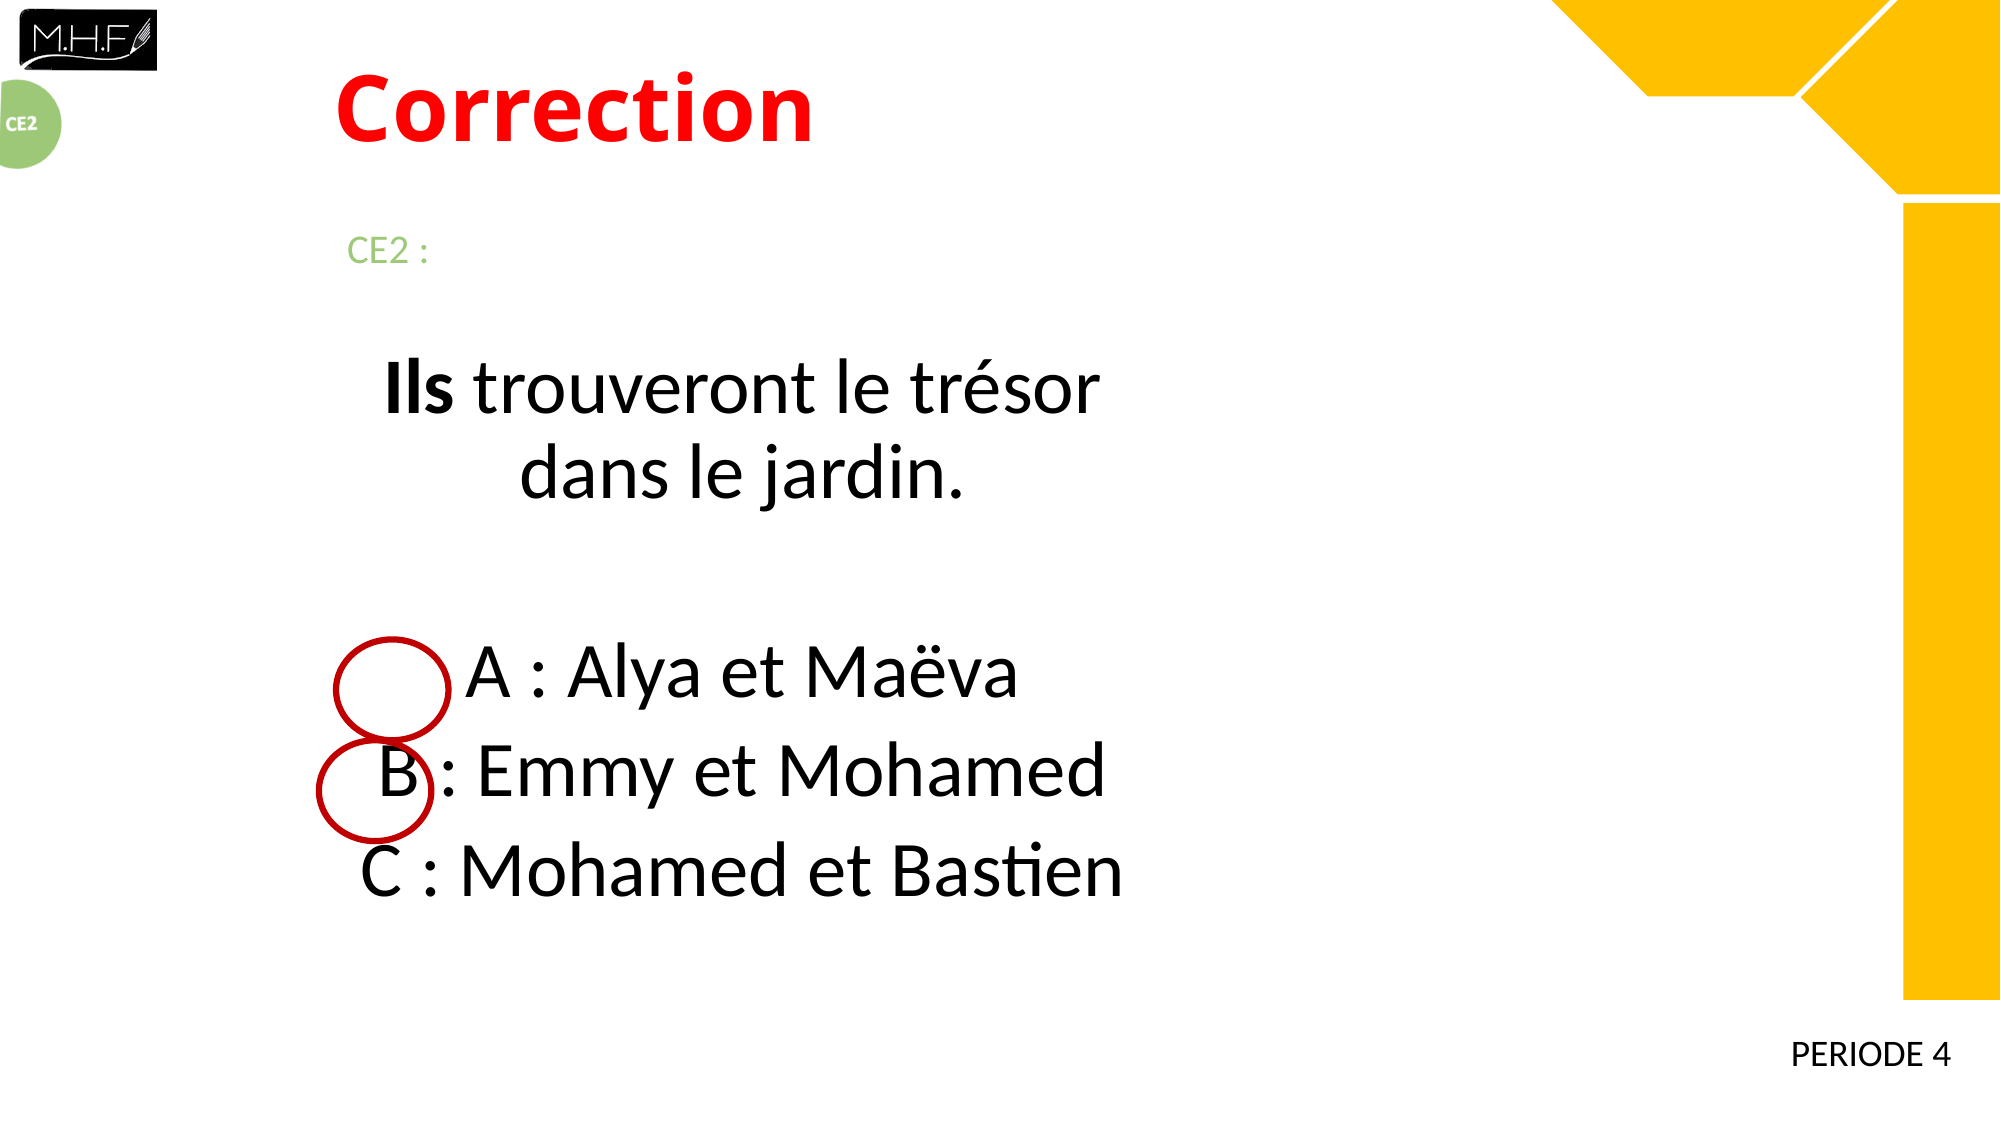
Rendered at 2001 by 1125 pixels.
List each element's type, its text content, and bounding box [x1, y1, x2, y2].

text_box [317, 739, 433, 843]
title Correction [318, 3, 1865, 221]
text_box CE2 : Ils trouveront le trésor dans le jardin. A : Alya et Maëva B : Emmy et Mohamed C : Mohamed et Bastien [332, 220, 1154, 935]
text_box [1799, 0, 2000, 196]
text_box [334, 638, 450, 742]
text_box [1549, 0, 1892, 98]
text_box PERIODE 4 [1362, 1021, 1967, 1125]
text_box [1902, 202, 2000, 1001]
picture [0, 7, 157, 207]
